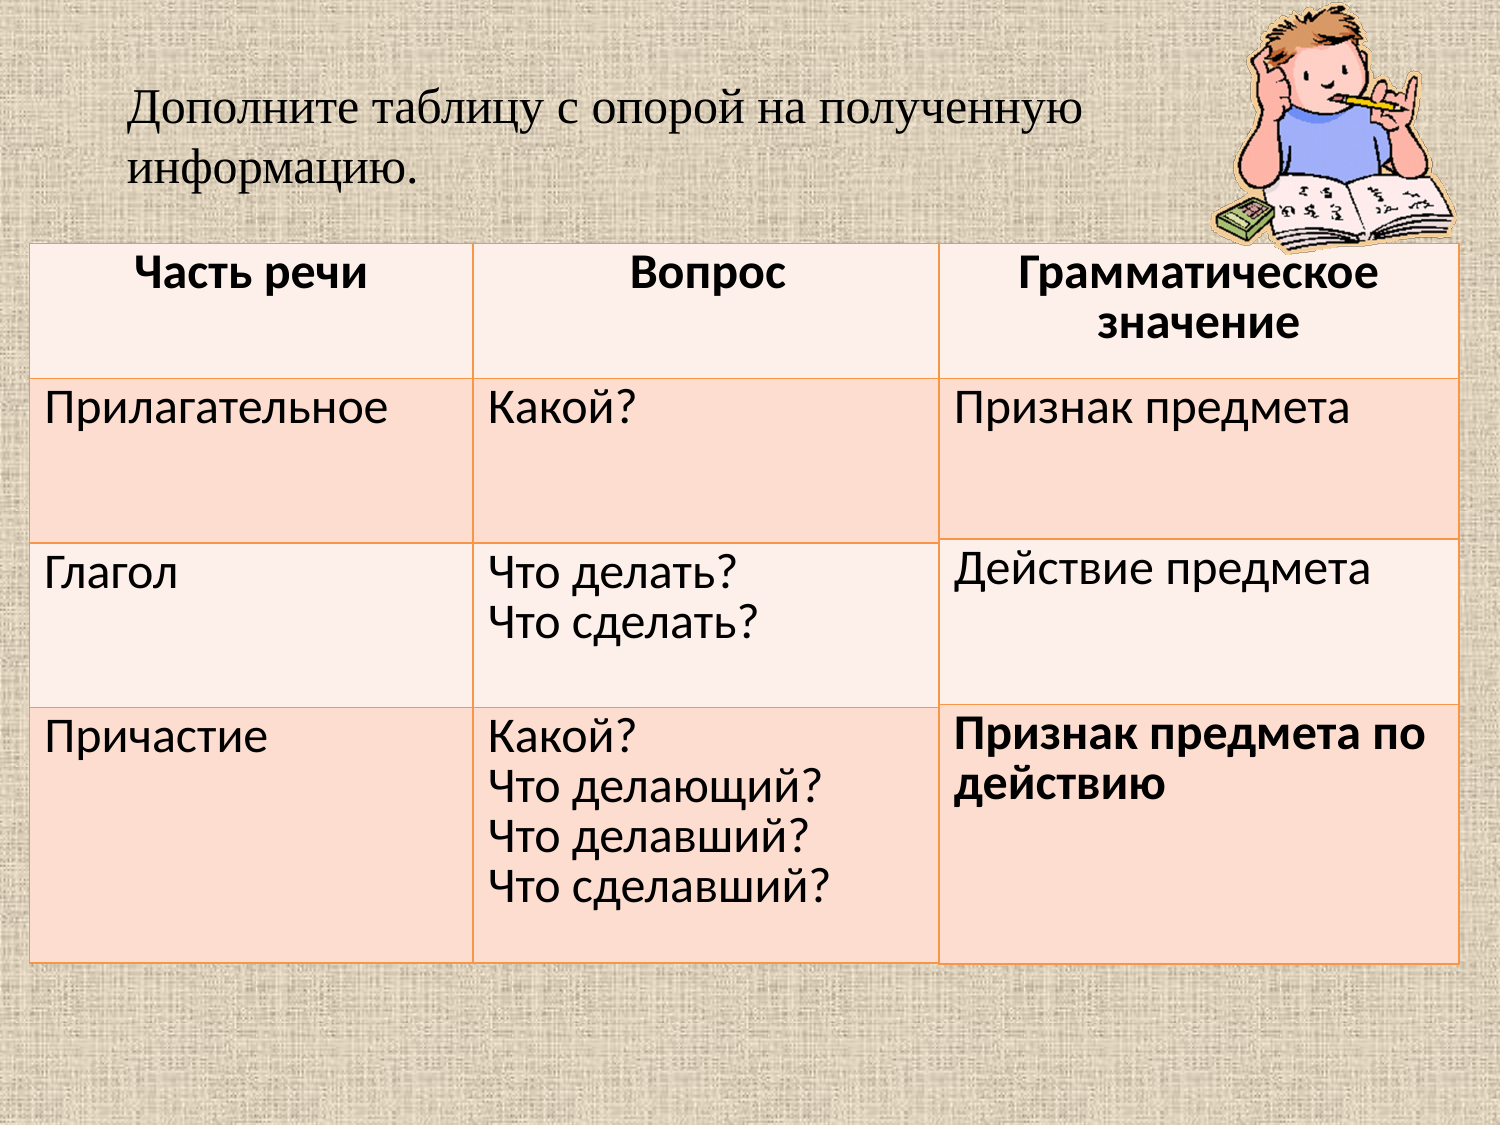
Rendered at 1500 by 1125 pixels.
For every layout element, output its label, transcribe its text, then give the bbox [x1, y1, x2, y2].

table_cell Признак предмета [940, 379, 1458, 538]
table_header Часть речи [30, 244, 472, 378]
table_cell Действие предмета [940, 540, 1458, 704]
table_cell Признак предмета по действию [940, 705, 1458, 963]
table_cell Что делать? Что сделать? [474, 544, 938, 707]
table_cell Какой? [474, 379, 938, 542]
table_cell Глагол [30, 544, 472, 707]
table_cell Какой? Что делающий? Что делавший? Что сделавший? [474, 708, 938, 962]
text_box Дополните таблицу с опорой на полученную информацию. [112, 66, 1205, 202]
table_header Вопрос [474, 244, 938, 378]
table_cell Прилагательное [30, 379, 472, 542]
picture [0, 0, 1500, 1125]
table_header Грамматическое значение [940, 244, 1458, 378]
table_cell Причастие [30, 708, 472, 962]
